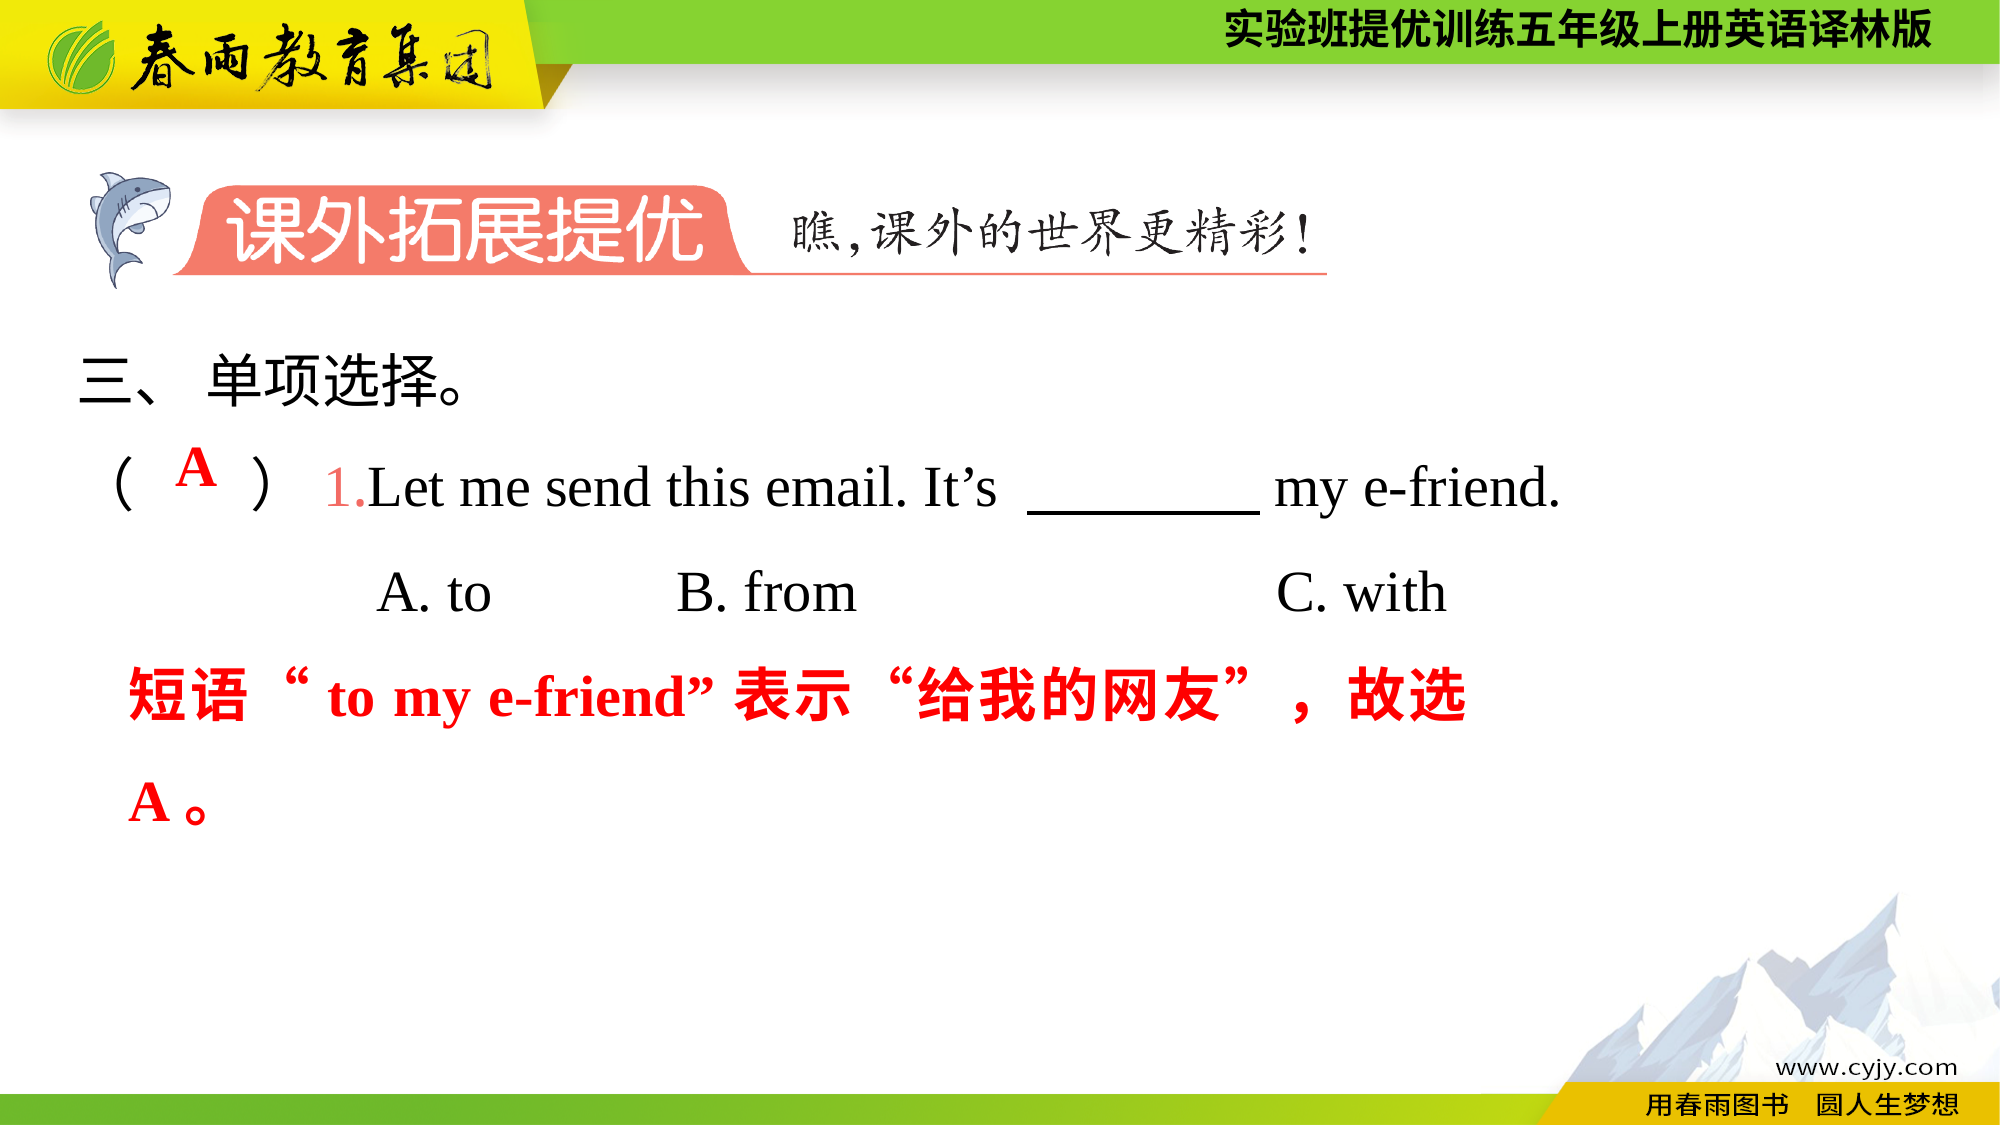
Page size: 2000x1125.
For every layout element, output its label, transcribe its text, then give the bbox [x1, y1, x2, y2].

text_box 三、 单项选择。 （ ）1.Let me send this email. It’s my e-friend. A. to B. from C. with [61, 301, 1946, 631]
text_box 短语“to my e-friend”表示“给我的网友”，故选A。 [113, 615, 1496, 840]
text_box A [160, 420, 233, 506]
picture [0, 0, 2000, 1125]
